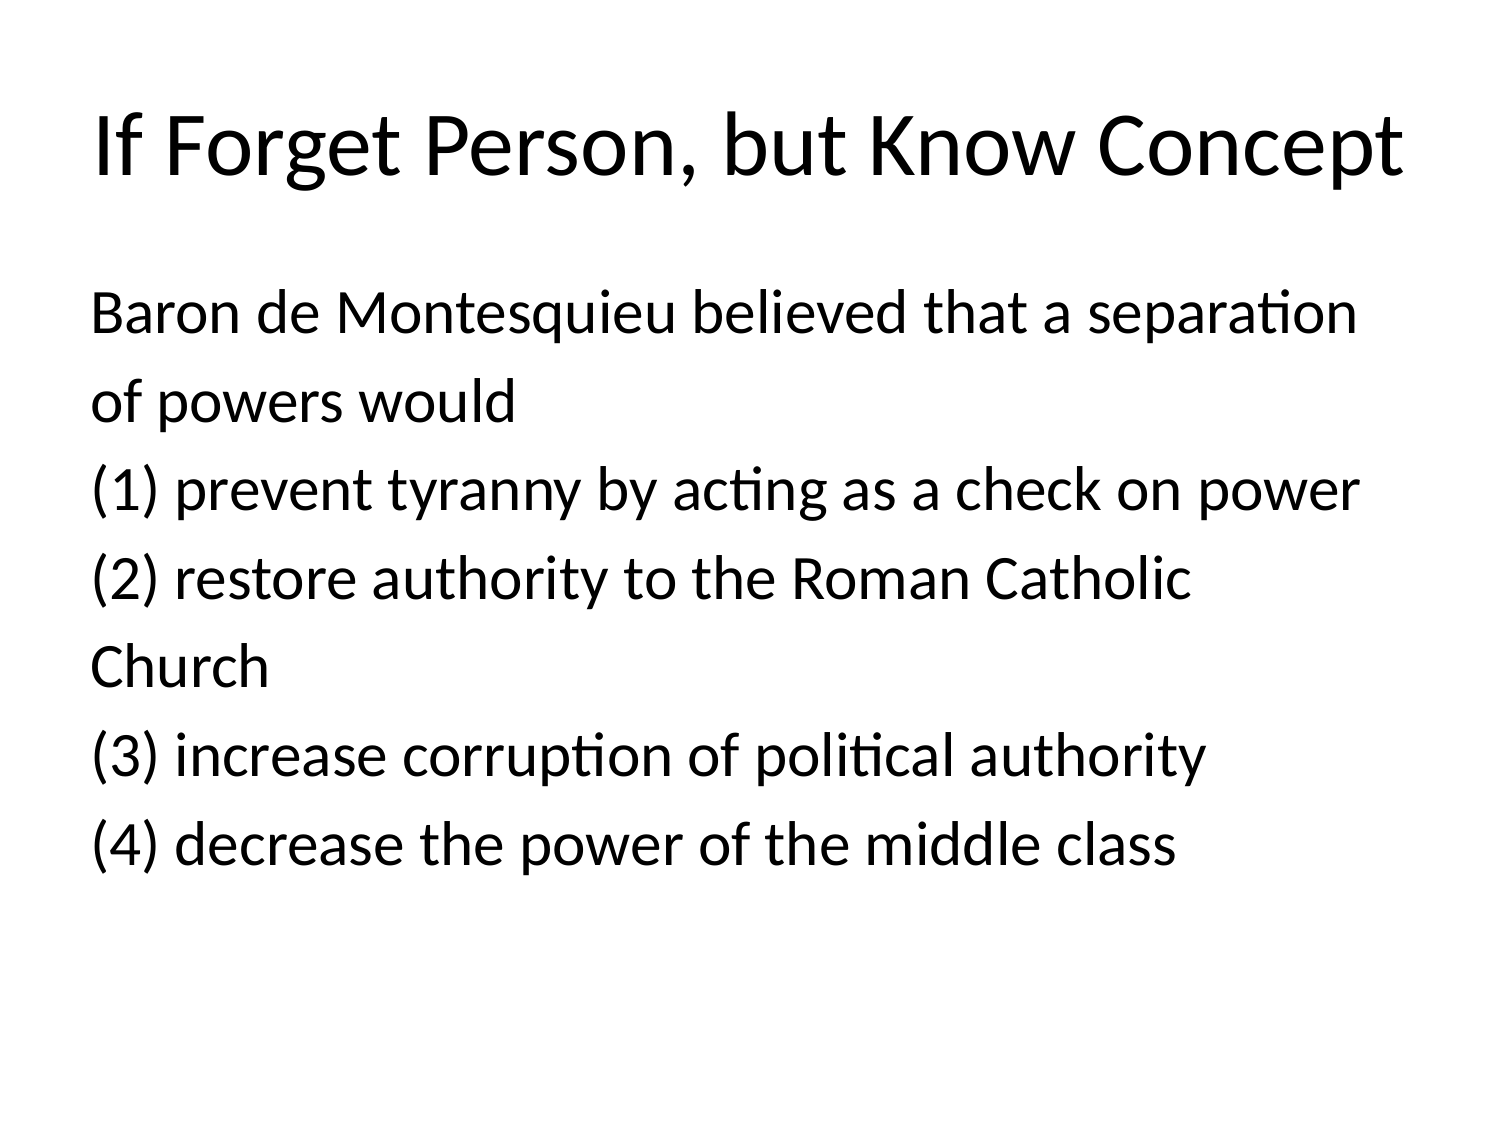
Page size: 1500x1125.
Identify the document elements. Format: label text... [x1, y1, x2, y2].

title If Forget Person, but Know Concept [75, 45, 1425, 233]
list Baron de Montesquieu believed that a separation of powers would (1) prevent tyranny by acting as a check on power (2) restore authority to the Roman Catholic Church (3) increase corruption of political authority (4) decrease the power of the middle class [75, 262, 1425, 1005]
